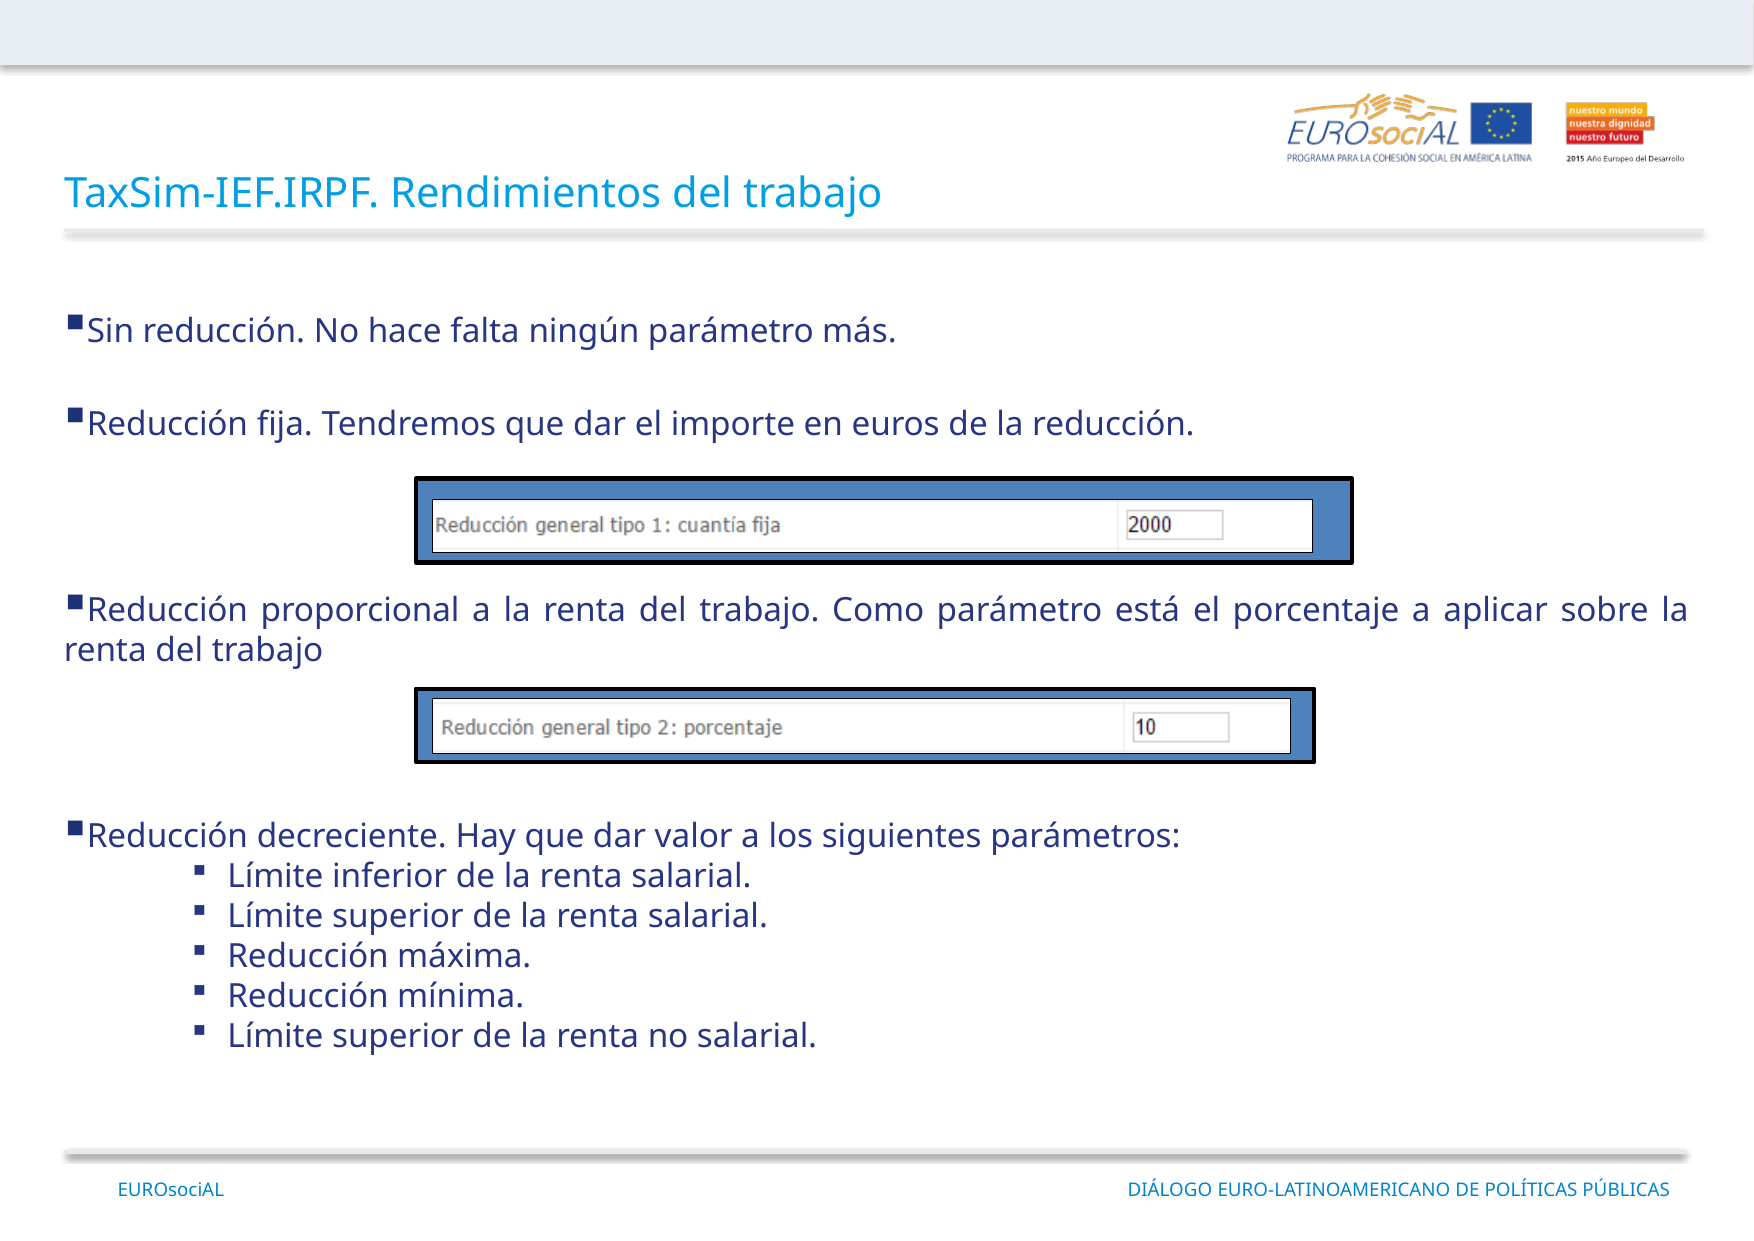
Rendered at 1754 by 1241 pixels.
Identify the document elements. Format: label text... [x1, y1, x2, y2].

text_box Sin reducción. No hace falta ningún parámetro más. Reducción fija. Tendremos que dar el importe en euros de la reducción. Reducción proporcional a la renta del trabajo. Como parámetro está el porcentaje a aplicar sobre la renta del trabajo Reducción decreciente. Hay que dar valor a los siguientes parámetros: Límite inferior de la renta salarial. Límite superior de la renta salarial. Reducción máxima. Reducción mínima. Límite superior de la renta no salarial. [64, 289, 1692, 1140]
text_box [415, 478, 1353, 563]
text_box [415, 688, 1315, 763]
text_box TaxSim-IEF.IRPF. Rendimientos del trabajo [49, 158, 1628, 233]
picture [1278, 88, 1692, 173]
